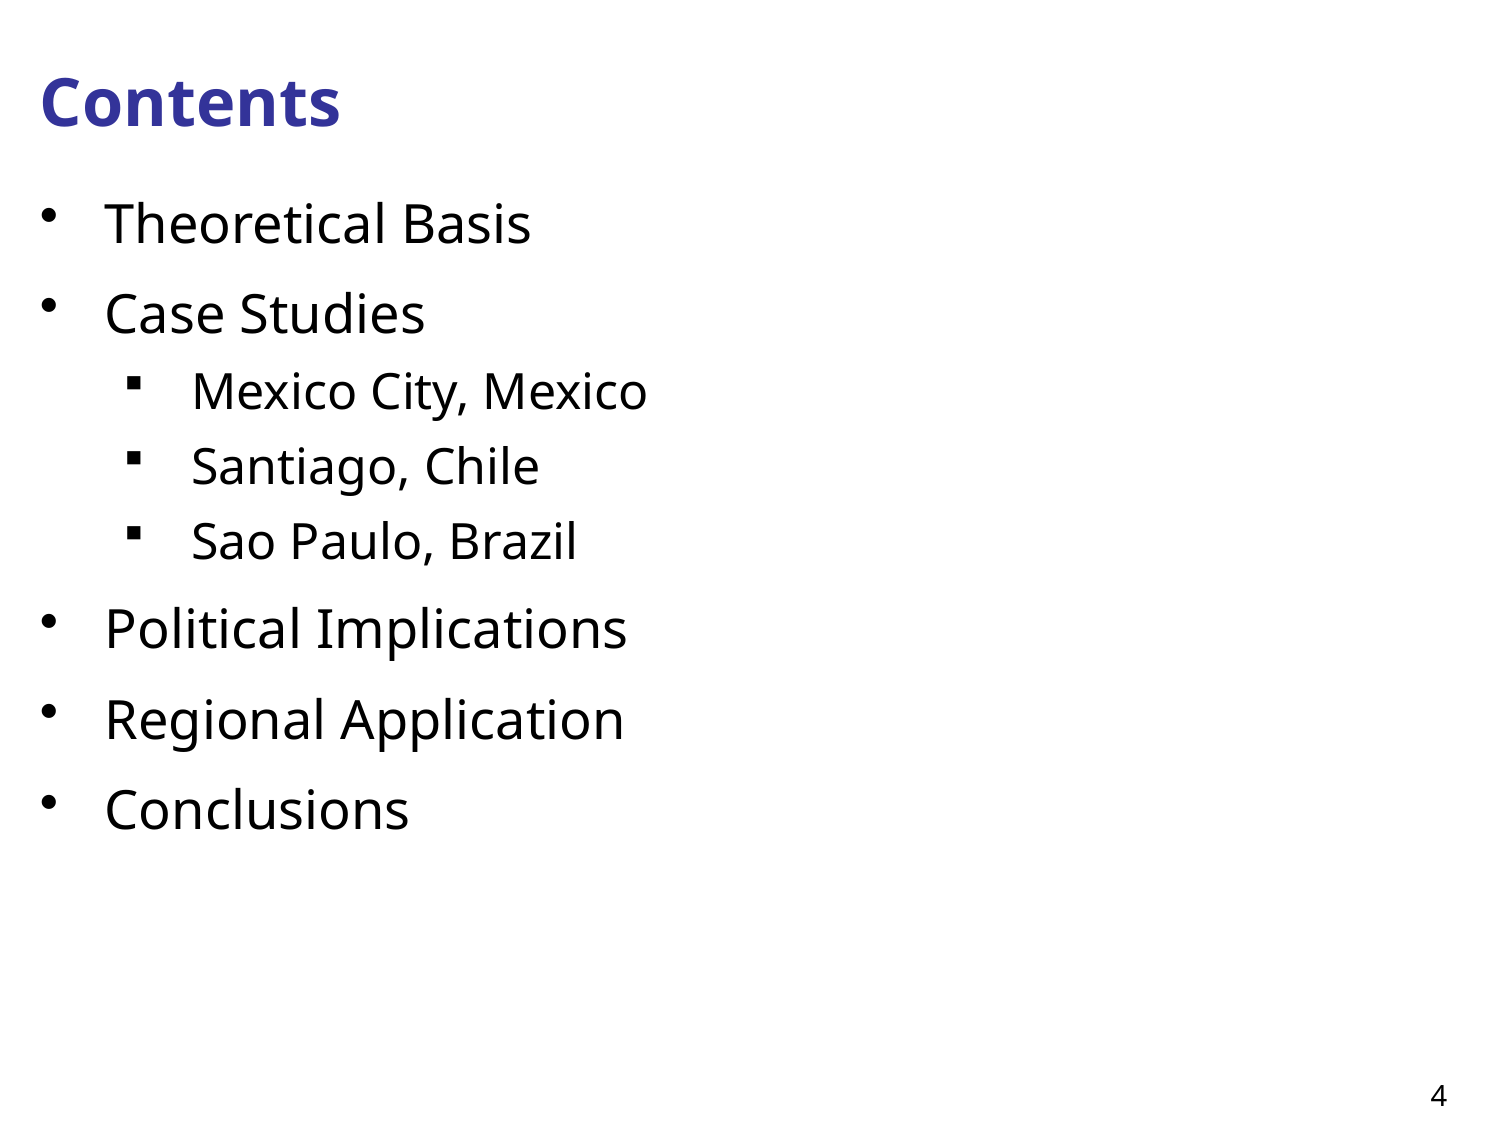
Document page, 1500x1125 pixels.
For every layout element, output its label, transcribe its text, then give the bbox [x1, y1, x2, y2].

list Theoretical Basis Case Studies Mexico City, Mexico Santiago, Chile Sao Paulo, Brazil Political Implications Regional Application Conclusions [24, 174, 1463, 1076]
title Contents [24, 24, 1463, 174]
slide_number 4 [1149, 1076, 1463, 1125]
